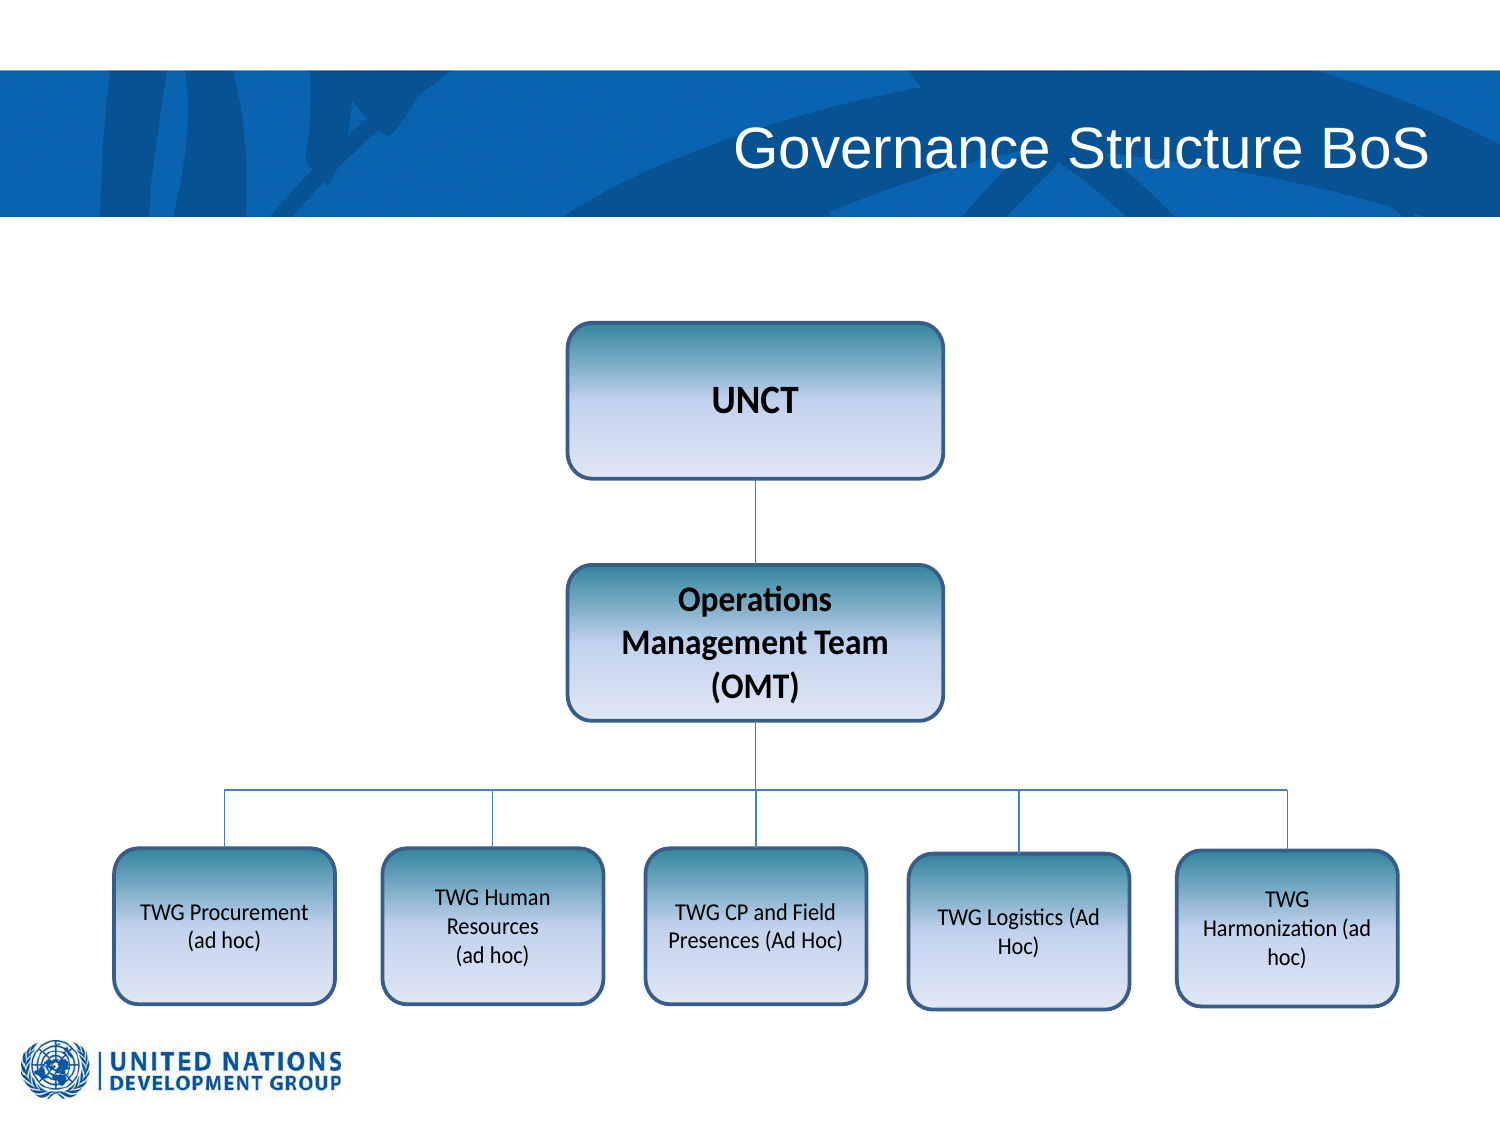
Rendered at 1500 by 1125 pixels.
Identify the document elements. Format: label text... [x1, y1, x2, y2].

picture [0, 70, 1500, 217]
picture [21, 1040, 341, 1099]
picture [111, 320, 1400, 1012]
title Governance Structure BoS [171, 94, 1447, 195]
